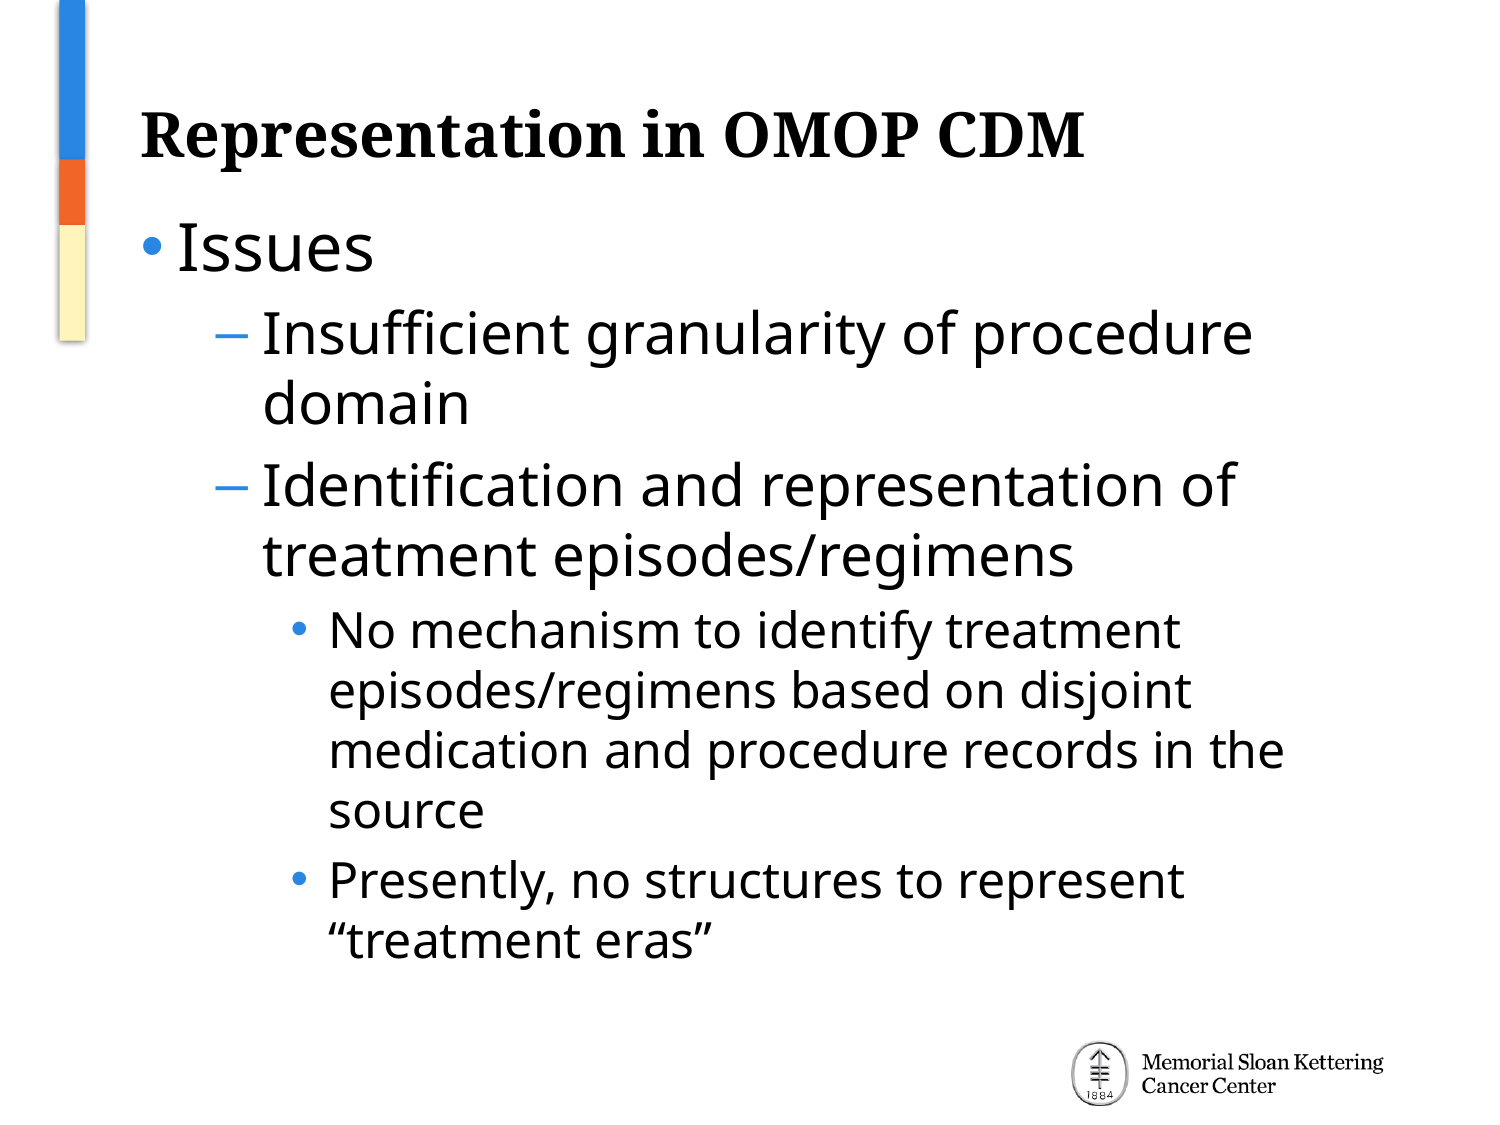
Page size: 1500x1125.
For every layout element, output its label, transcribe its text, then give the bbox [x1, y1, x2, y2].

list Issues Insufficient granularity of procedure domain Identification and representation of treatment episodes/regimens No mechanism to identify treatment episodes/regimens based on disjoint medication and procedure records in the source Presently, no structures to represent “treatment eras” [125, 197, 1386, 940]
title Representation in OMOP CDM [125, 48, 1386, 178]
